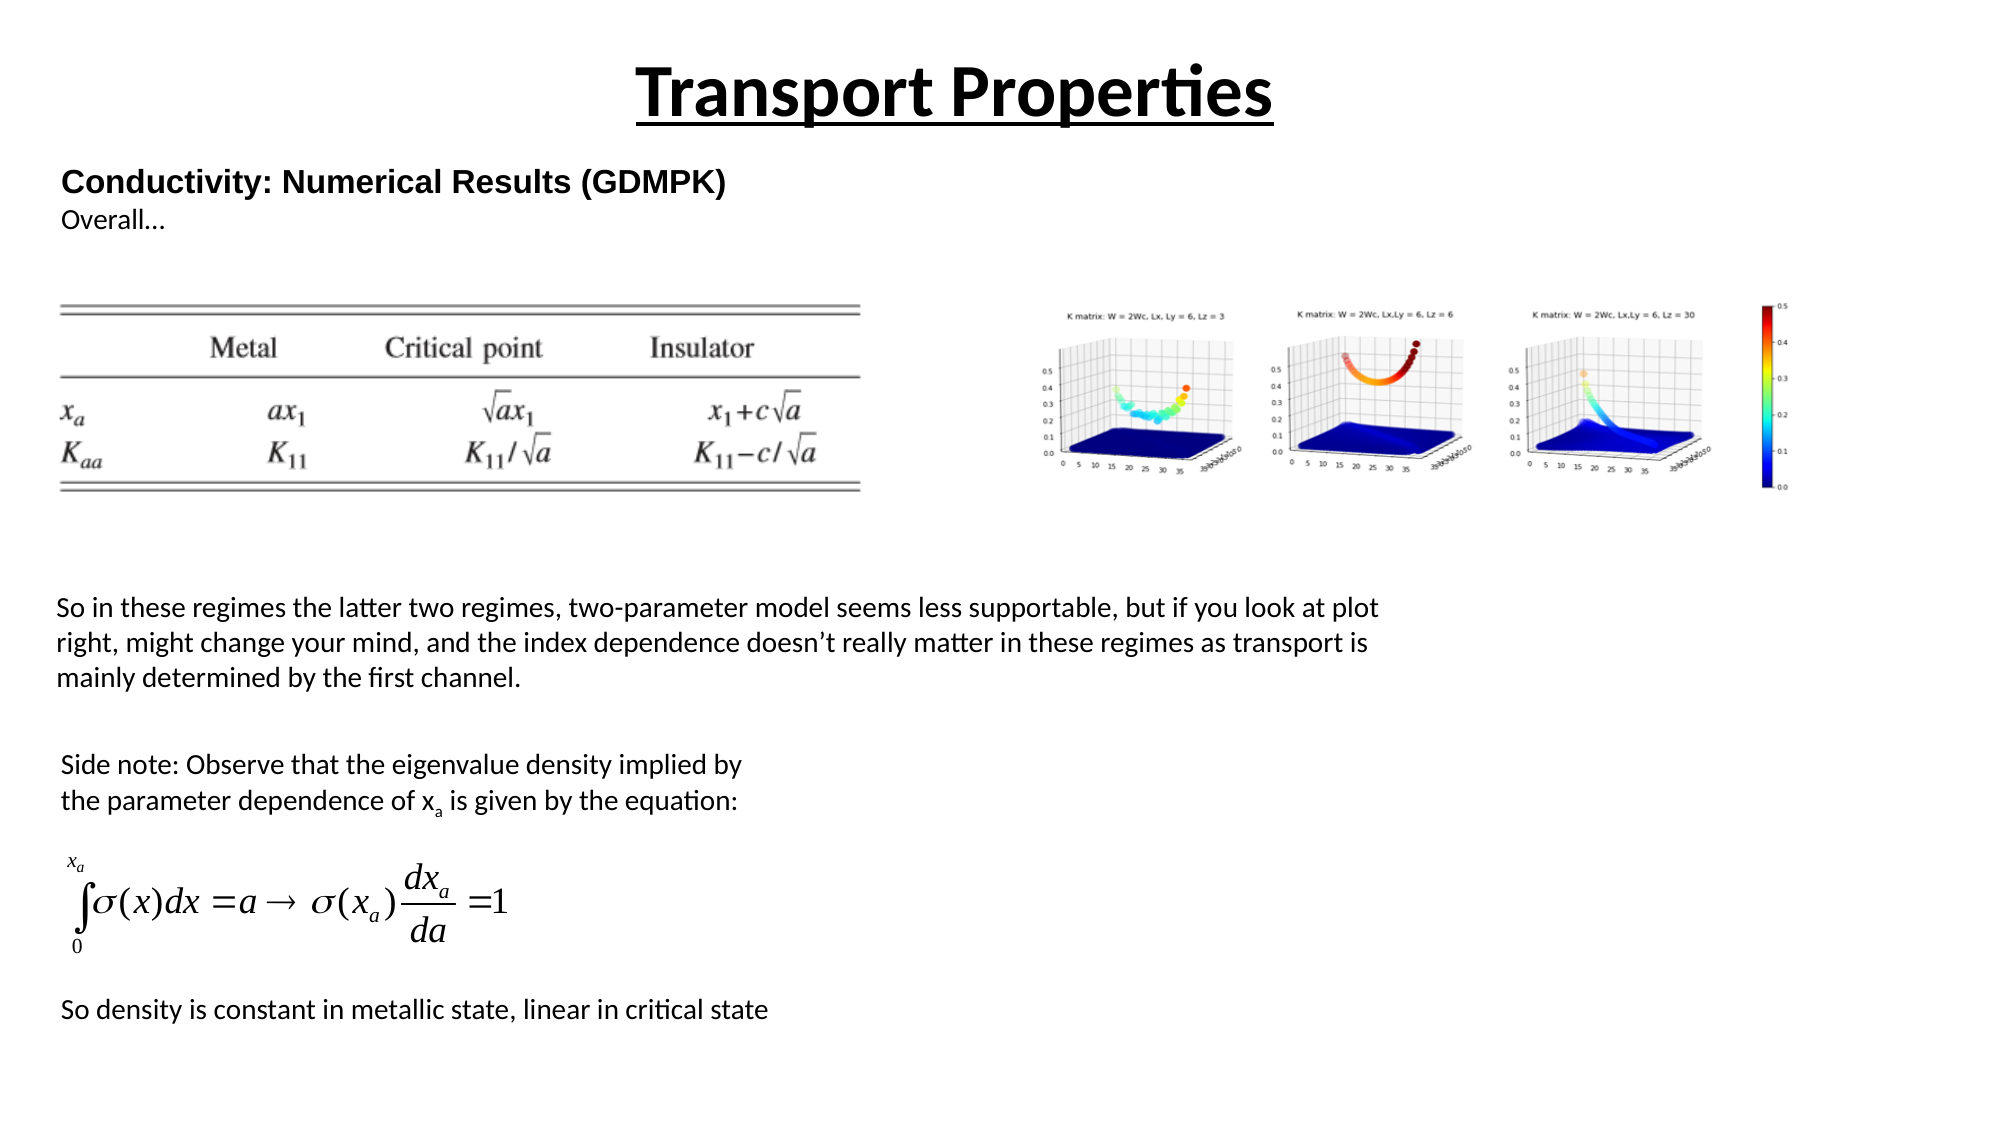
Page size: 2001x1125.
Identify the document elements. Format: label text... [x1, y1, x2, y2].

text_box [1016, 282, 1823, 515]
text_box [60, 841, 512, 963]
title Transport Properties [586, 38, 1324, 141]
text_box Conductivity: Numerical Results (GDMPK) Overall… [45, 153, 955, 243]
picture [45, 292, 878, 506]
text_box So density is constant in metallic state, linear in critical state [46, 982, 798, 1033]
text_box So in these regimes the latter two regimes, two-parameter model seems less supportable, but if you look at plot right, might change your mind, and the index dependence doesn’t really matter in these regimes as transport is mainly determined by the first channel. [41, 580, 1456, 701]
text_box Side note: Observe that the eigenvalue density implied by the parameter dependence of xa is given by the equation: [46, 738, 798, 828]
